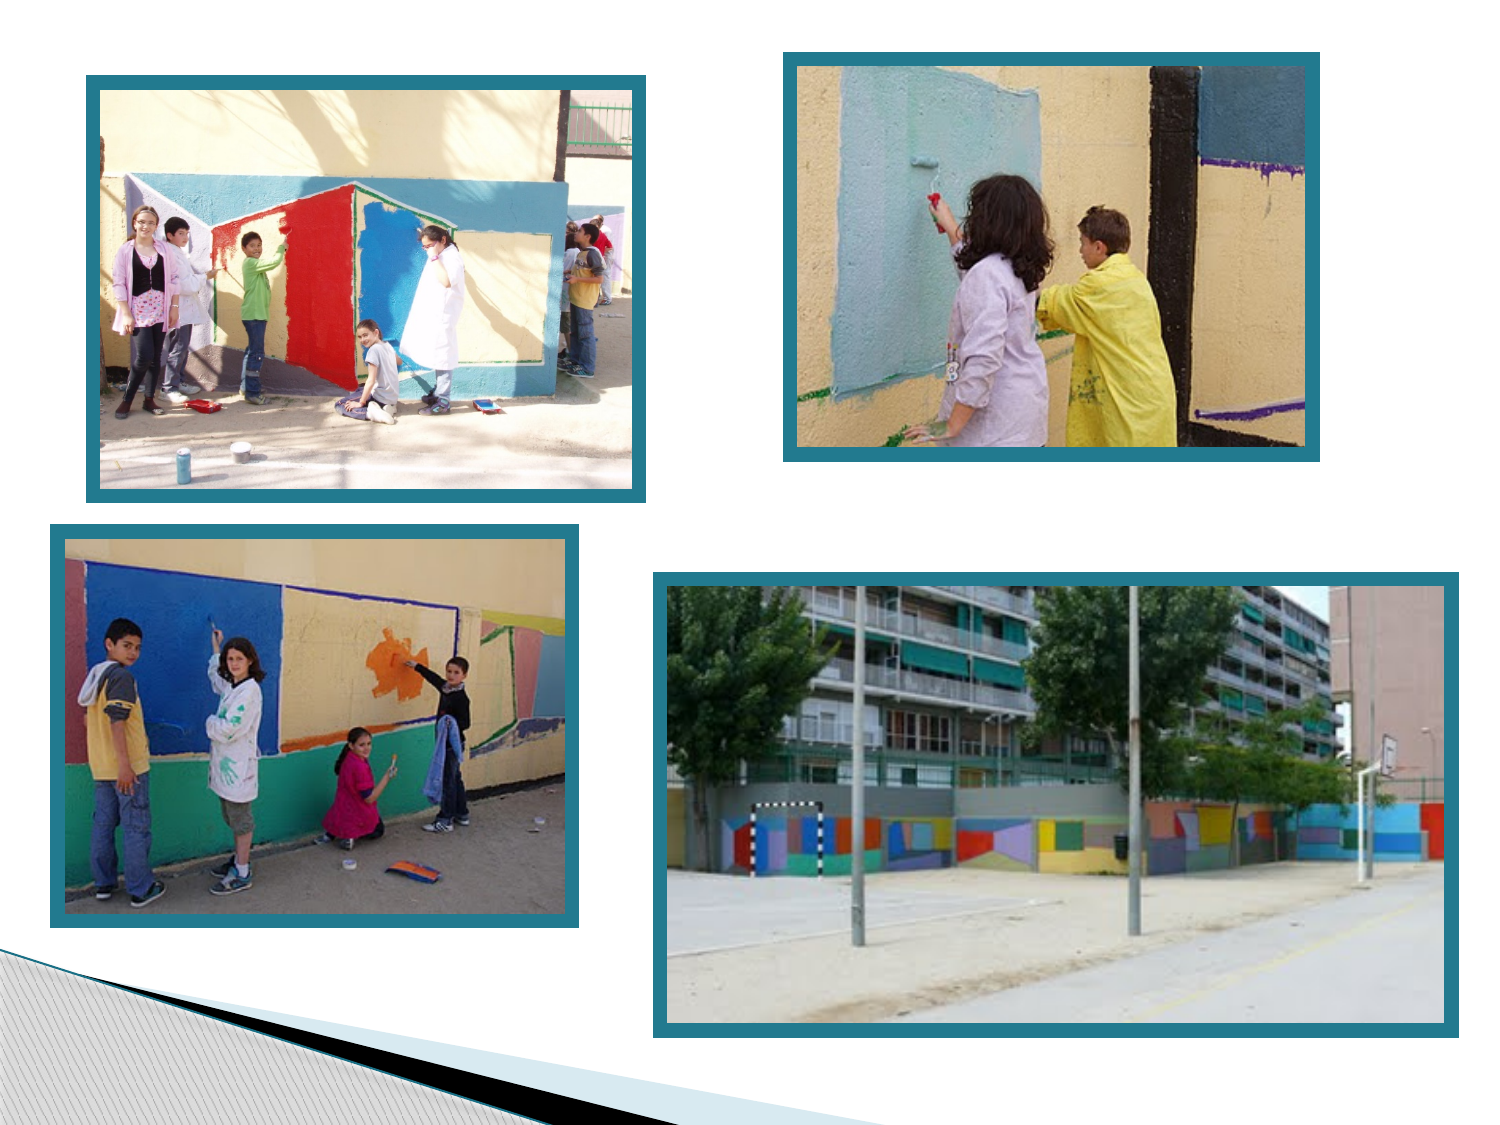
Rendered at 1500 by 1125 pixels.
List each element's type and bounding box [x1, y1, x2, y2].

picture [667, 585, 1445, 1024]
picture [796, 66, 1306, 448]
picture [100, 89, 633, 489]
picture [64, 538, 566, 915]
